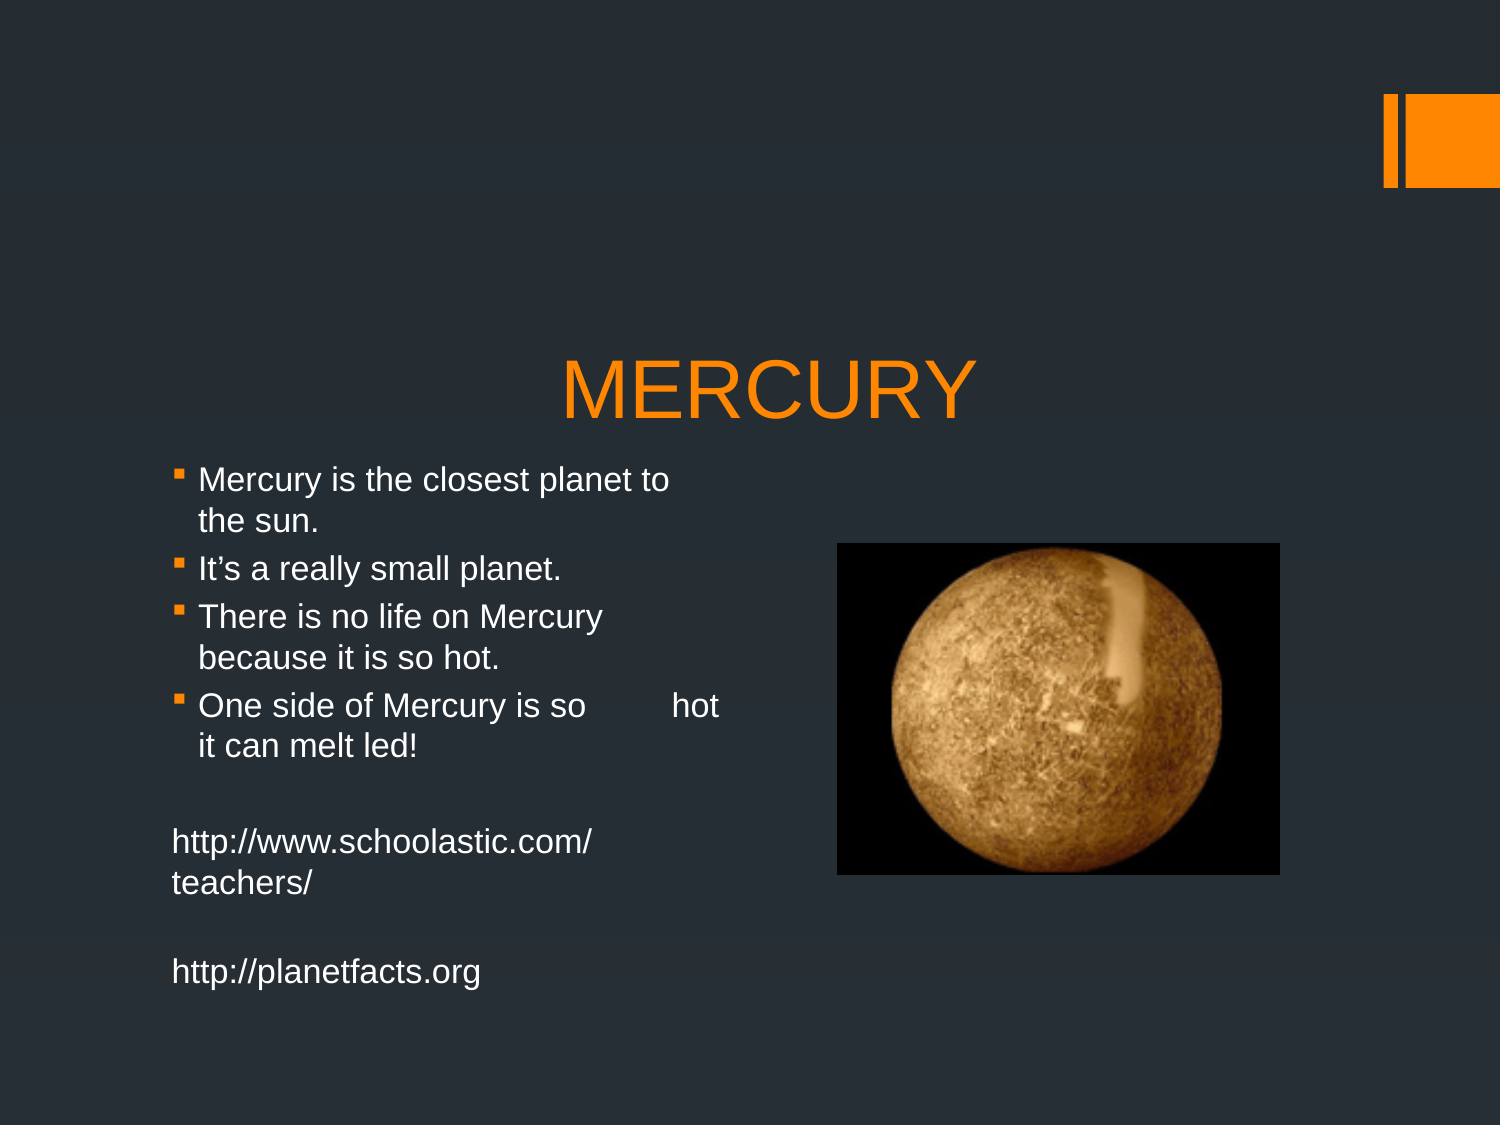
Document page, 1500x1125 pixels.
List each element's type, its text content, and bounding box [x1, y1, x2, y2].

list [836, 543, 1280, 876]
title MERCURY [150, 253, 1350, 443]
list Mercury is the closest planet to the sun. It’s a really small planet. There is no life on Mercury because it is so hot. One side of Mercury is so hot it can melt led! http://www.schoolastic.com/ teachers/ http://planetfacts.org [150, 450, 735, 1040]
